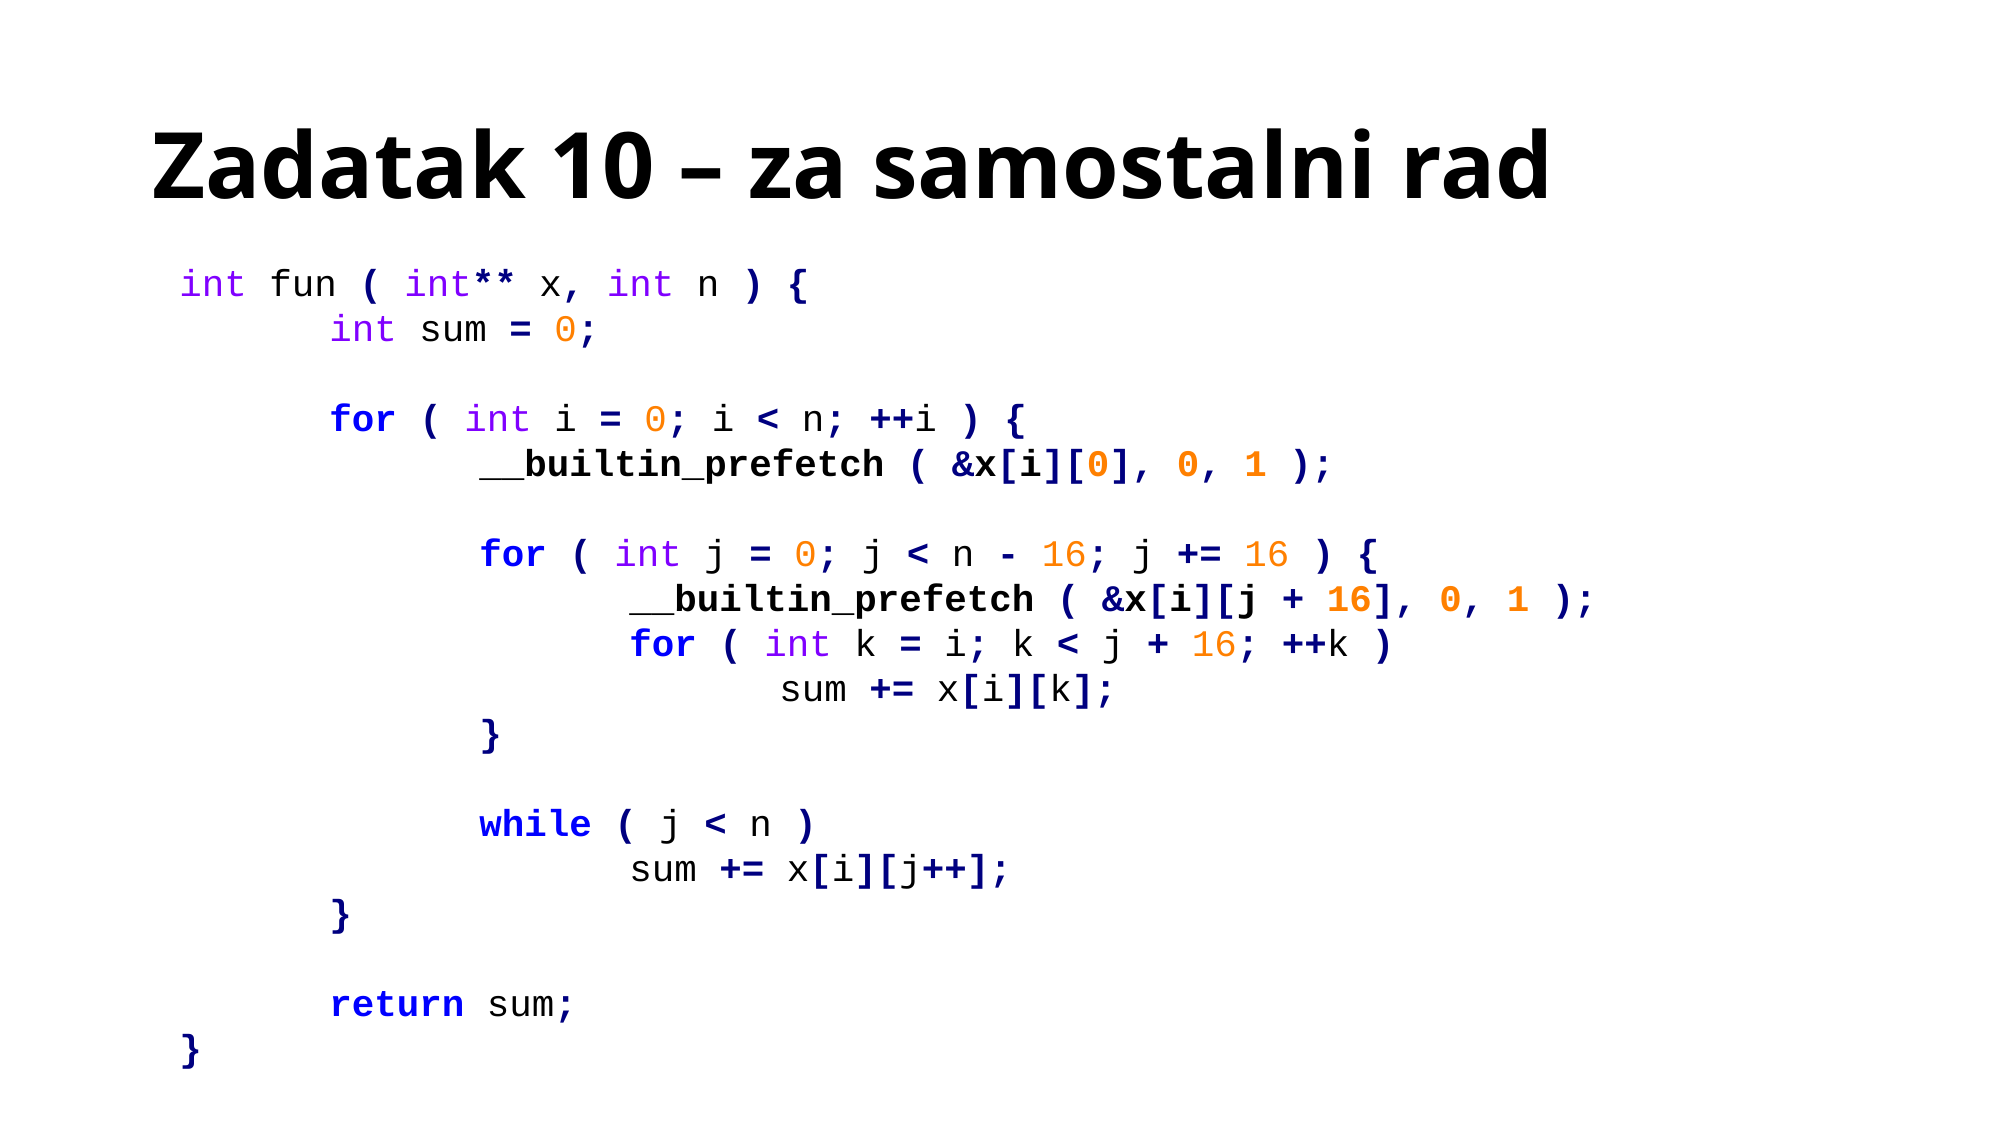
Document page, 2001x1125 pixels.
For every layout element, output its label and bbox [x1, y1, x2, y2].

text_box [164, 251, 1836, 1077]
title [137, 59, 1863, 278]
